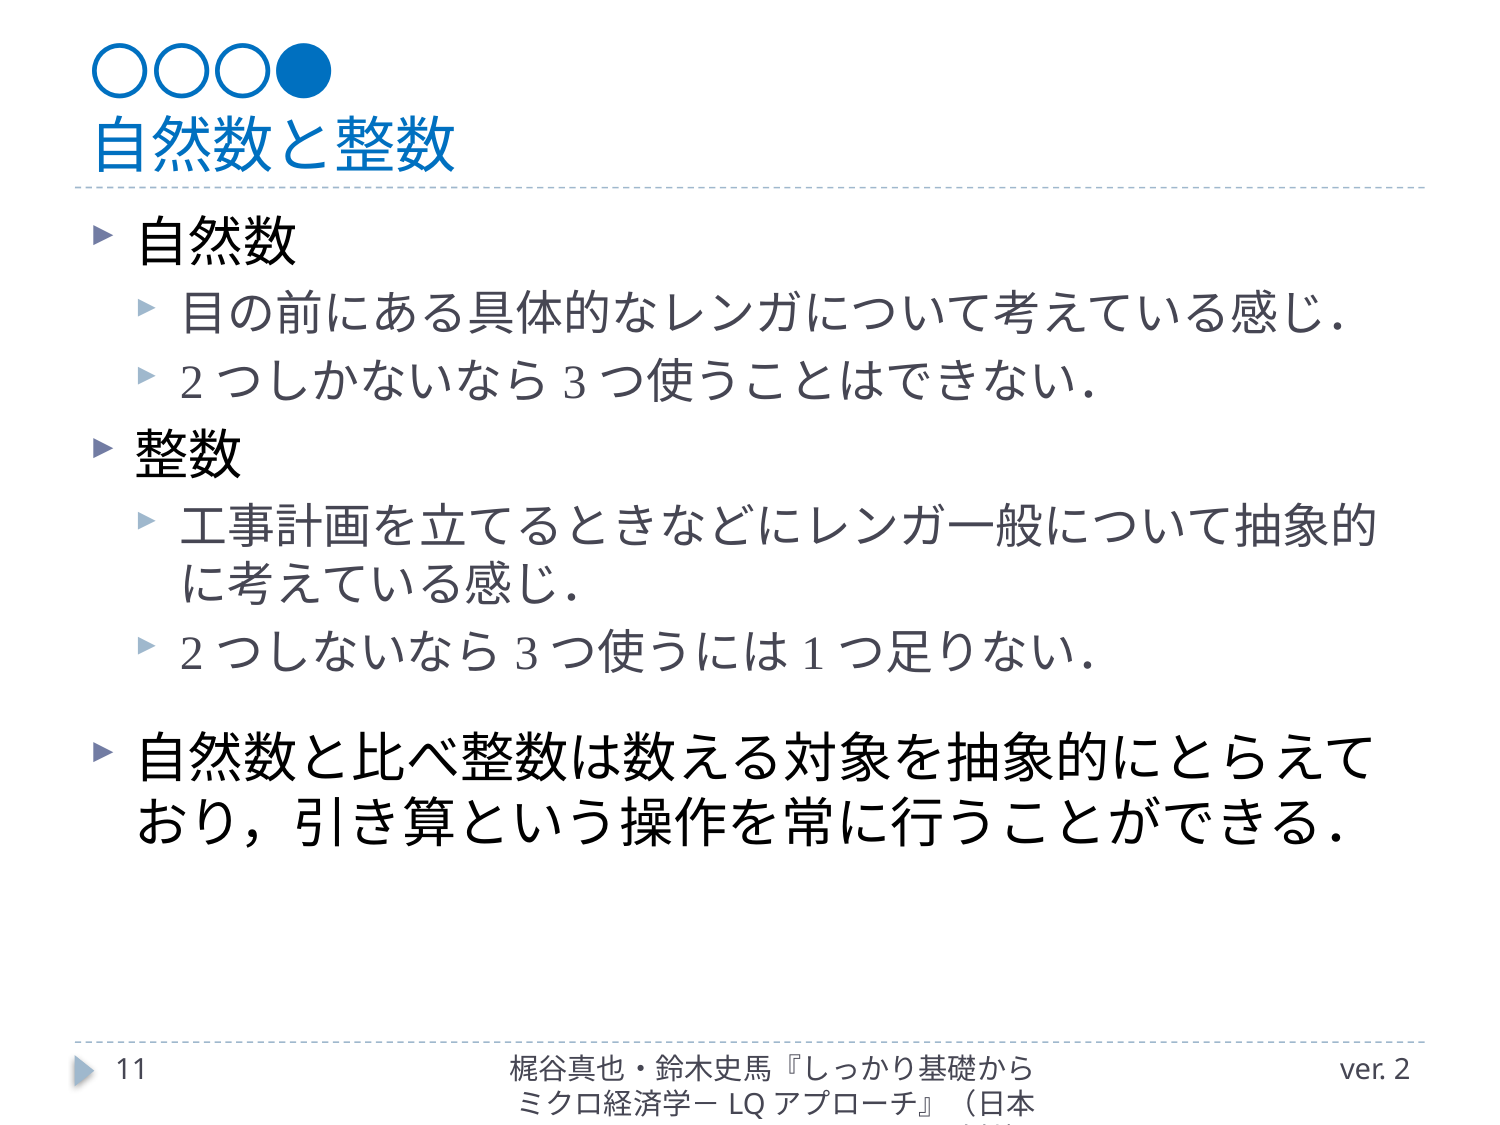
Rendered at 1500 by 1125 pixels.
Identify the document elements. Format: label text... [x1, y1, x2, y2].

footer 梶谷真也・鈴木史馬『しっかり基礎からミクロ経済学－LQアプローチ』（日本評論社） [475, 1042, 1050, 1103]
slide_number 11 [100, 1042, 426, 1103]
slide_number ver. 2 [1050, 1042, 1426, 1103]
list 自然数 目の前にある具体的なレンガについて考えている感じ． 2つしかないなら3つ使うことはできない． 整数 工事計画を立てるときなどにレンガ一般について抽象的に考えている感じ． 2つしないなら3つ使うには1つ足りない． 自然数と比べ整数は数える対象を抽象的にとらえており，引き算という操作を常に行うことができる． [75, 200, 1425, 1010]
title 〇〇〇● 自然数と整数 [75, 24, 1425, 188]
